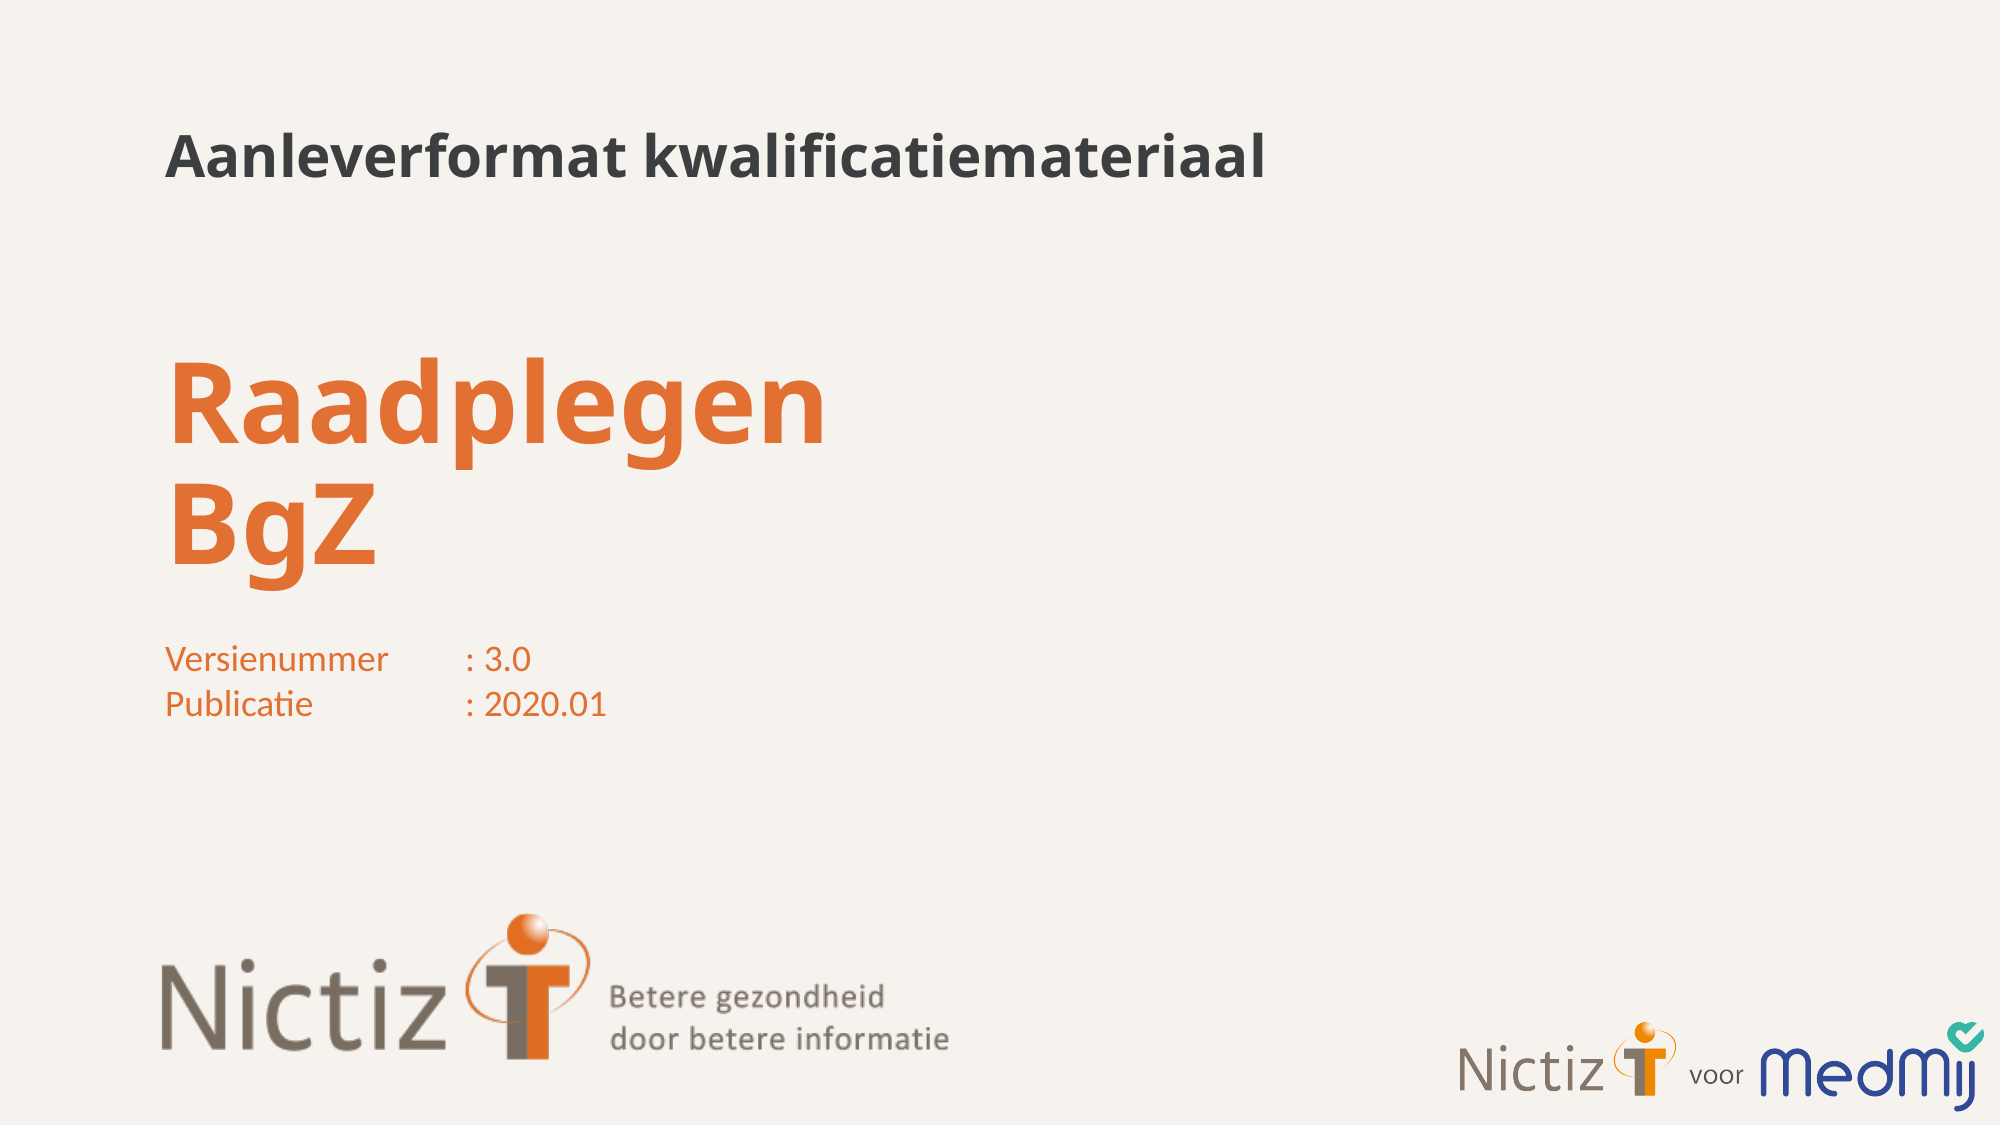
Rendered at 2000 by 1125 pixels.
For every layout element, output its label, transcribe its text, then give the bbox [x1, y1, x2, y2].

text_box Versienummer : 3.0 Publicatie : 2020.01 [150, 626, 782, 732]
picture [150, 897, 961, 1075]
picture [1457, 1019, 1988, 1113]
subtitle Aanleverformat kwalificatiemateriaal [150, 94, 1699, 236]
title Raadplegen BgZ [150, 338, 1734, 731]
